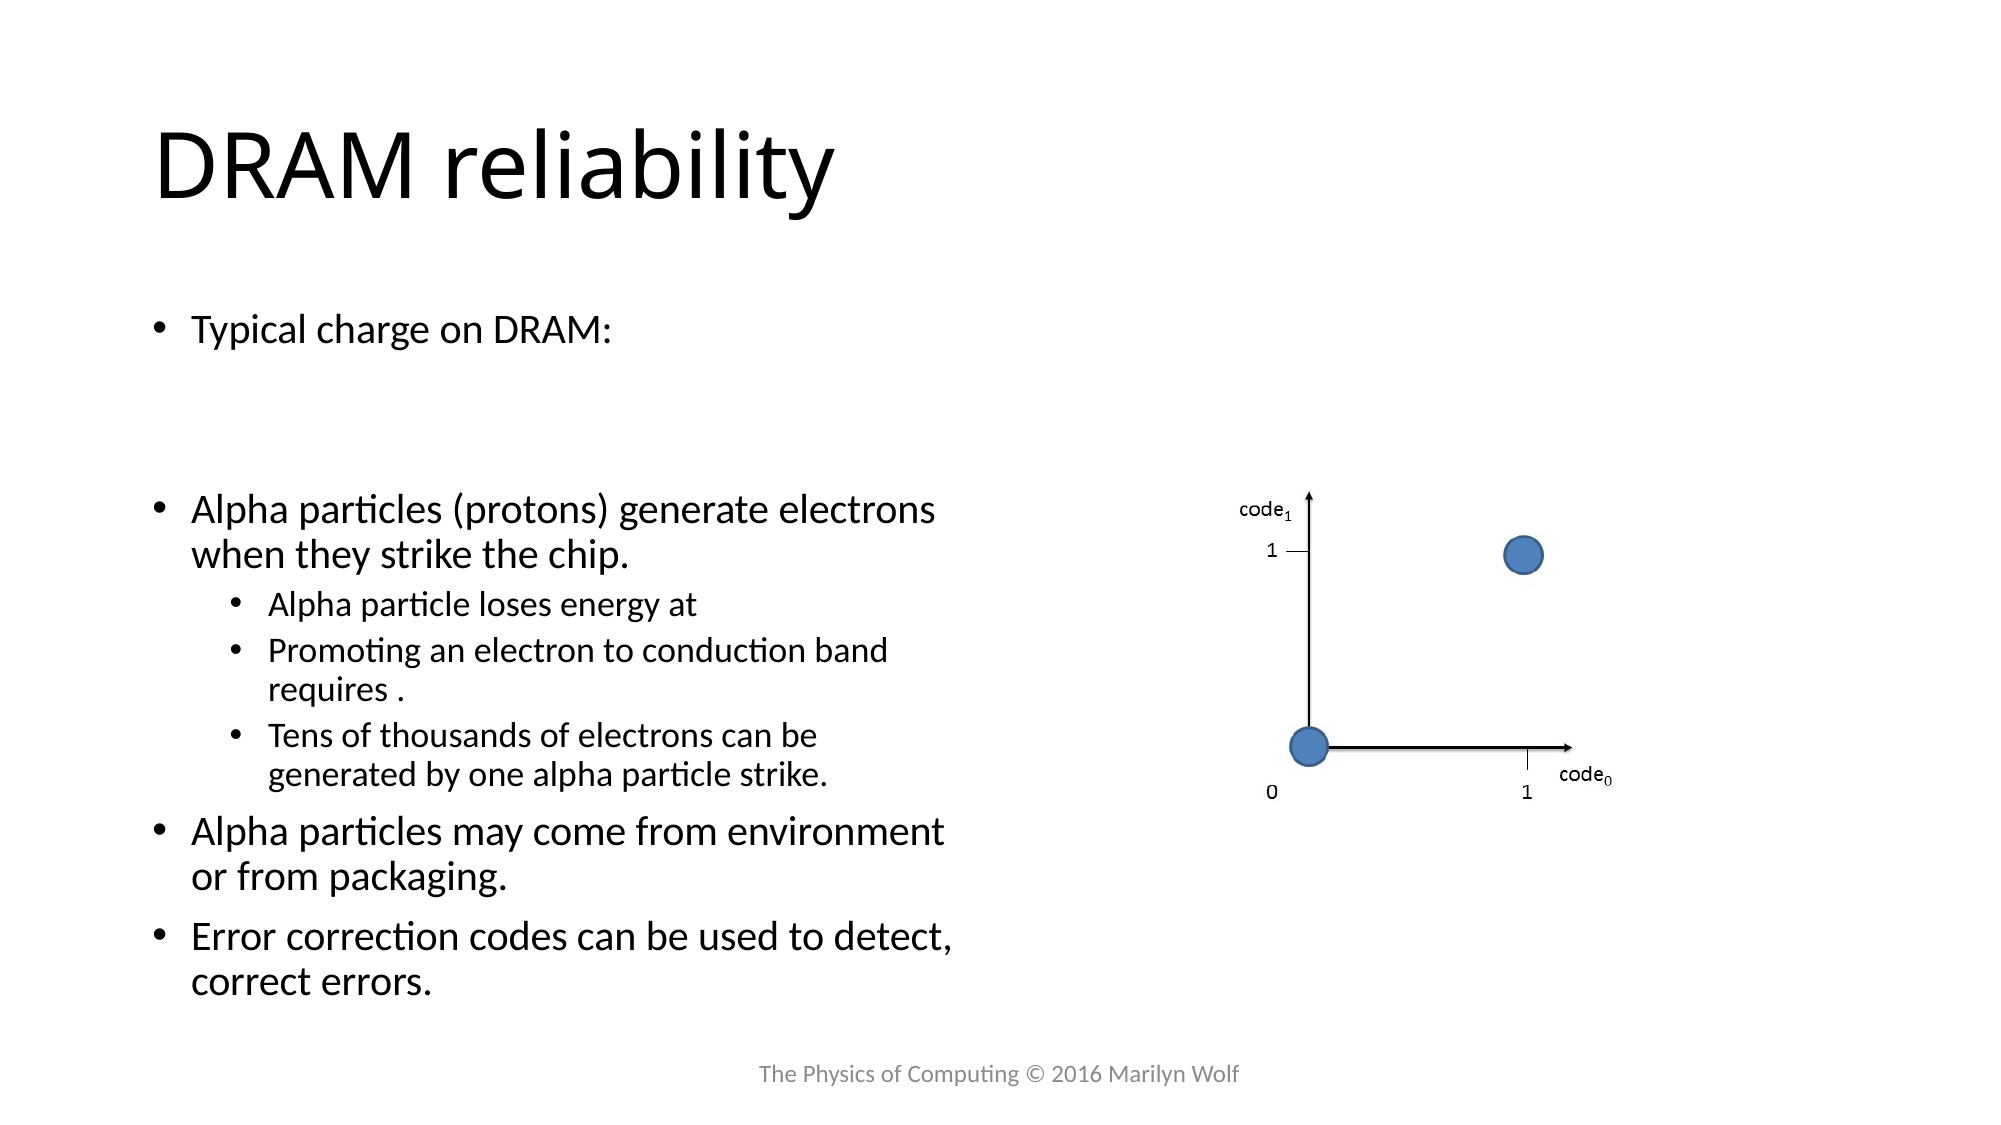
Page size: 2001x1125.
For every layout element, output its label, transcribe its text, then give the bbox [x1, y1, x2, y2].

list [1214, 472, 1629, 819]
title DRAM reliability [137, 59, 1863, 278]
footer The Physics of Computing © 2016 Marilyn Wolf [662, 1042, 1338, 1103]
